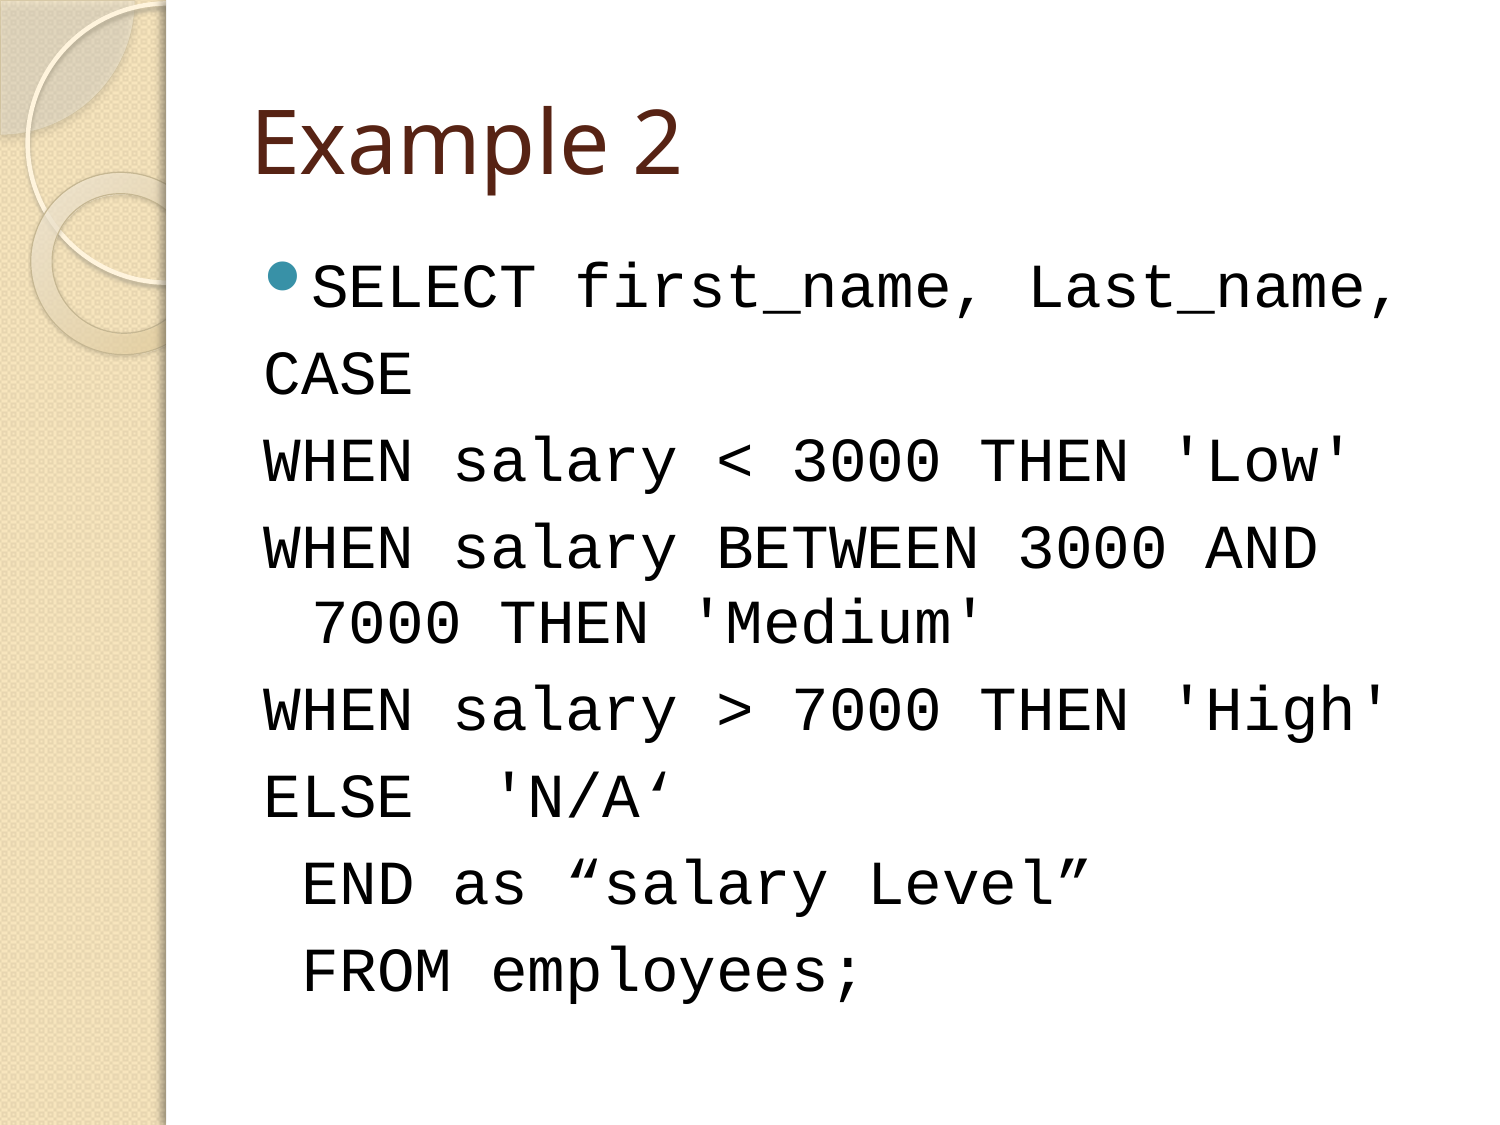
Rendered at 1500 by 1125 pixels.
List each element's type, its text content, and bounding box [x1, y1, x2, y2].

title Example 2 [235, 45, 1466, 233]
list SELECT first_name, Last_name, CASE WHEN salary < 3000 THEN 'Low' WHEN salary BETWEEN 3000 AND 7000 THEN 'Medium' WHEN salary > 7000 THEN 'High' ELSE 'N/A‘ END as “salary Level” FROM employees; [235, 237, 1466, 1025]
